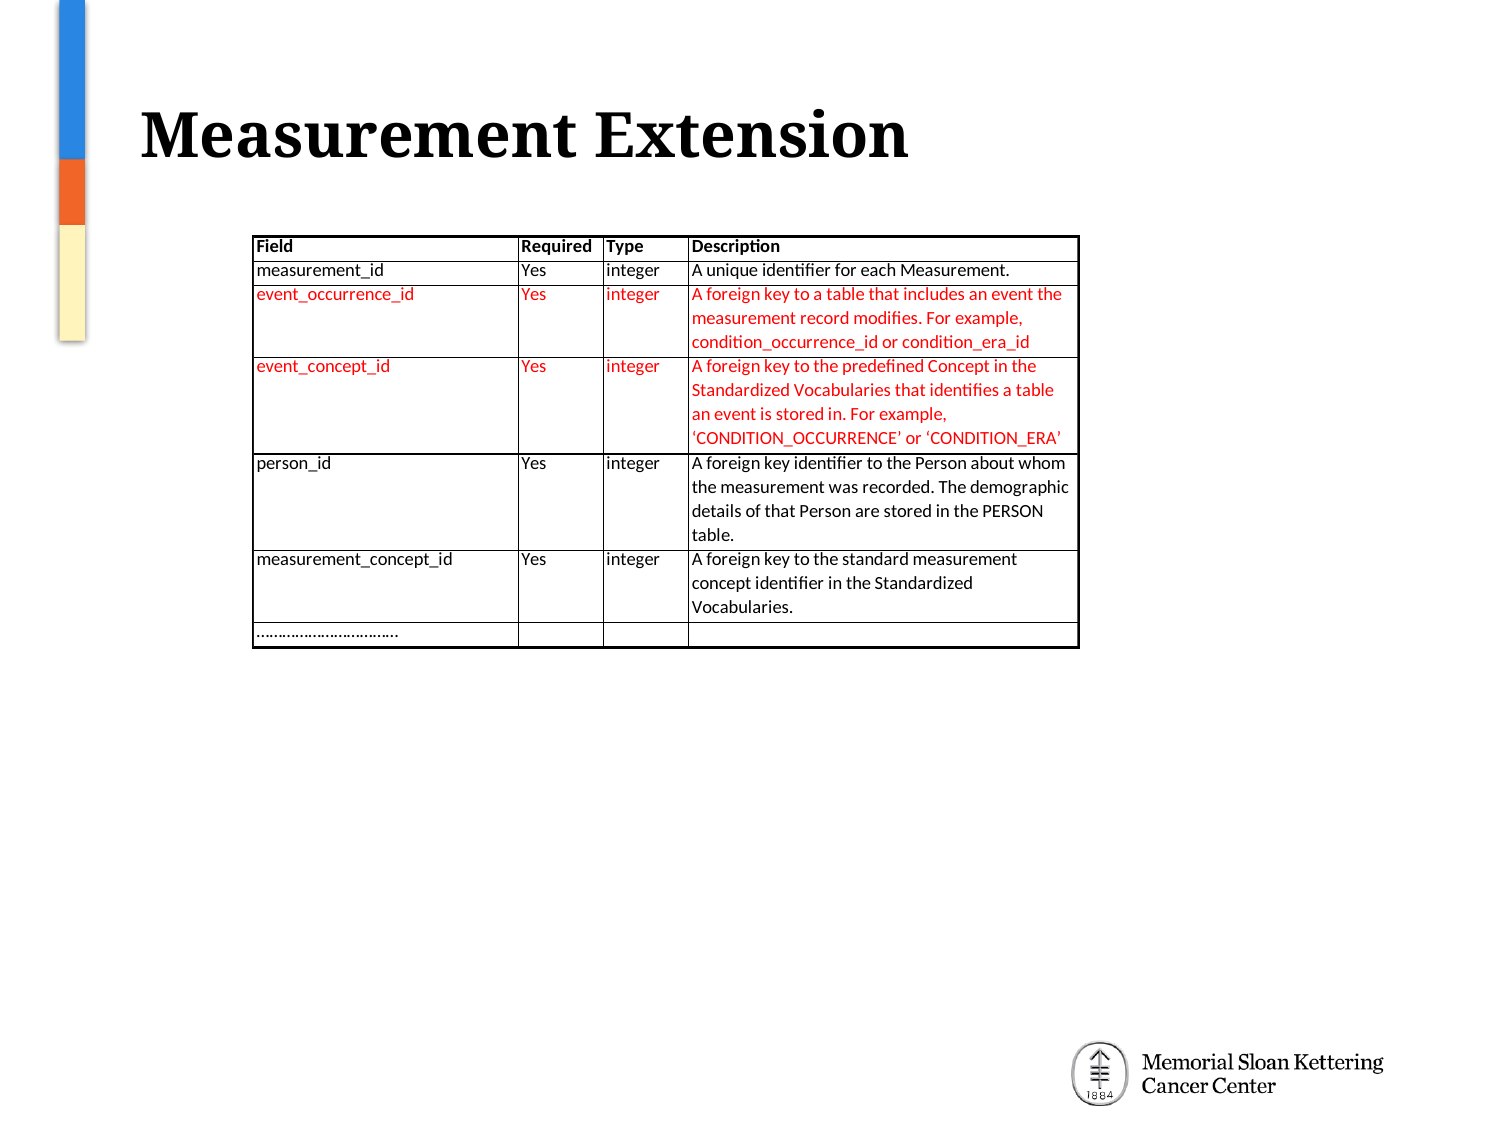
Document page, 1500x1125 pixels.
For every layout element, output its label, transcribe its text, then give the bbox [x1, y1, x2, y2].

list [253, 236, 1079, 648]
title Measurement Extension [125, 48, 1386, 178]
